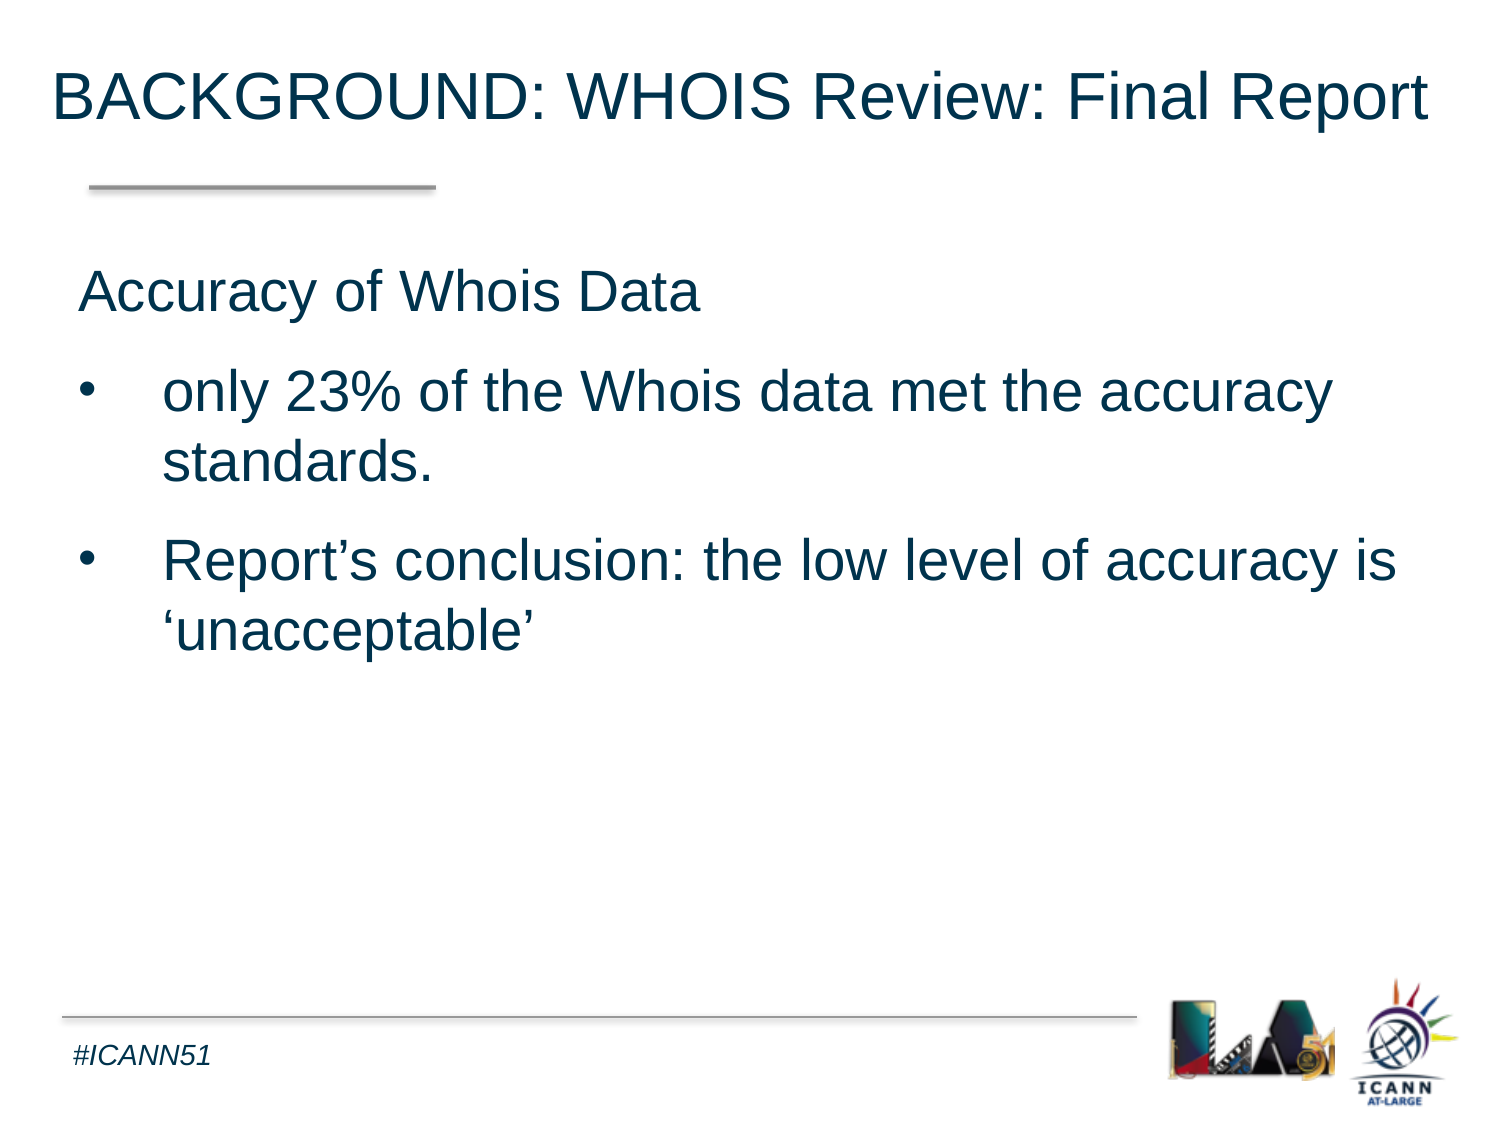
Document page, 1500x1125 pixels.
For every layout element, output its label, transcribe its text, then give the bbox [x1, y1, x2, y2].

picture [1167, 974, 1462, 1110]
list BACKGROUND: WHOIS Review: Final Report [23, 50, 1450, 150]
list Accuracy of Whois Data only 23% of the Whois data met the accuracy standards. Report’s conclusion: the low level of accuracy is ‘unacceptable’ [50, 249, 1450, 969]
